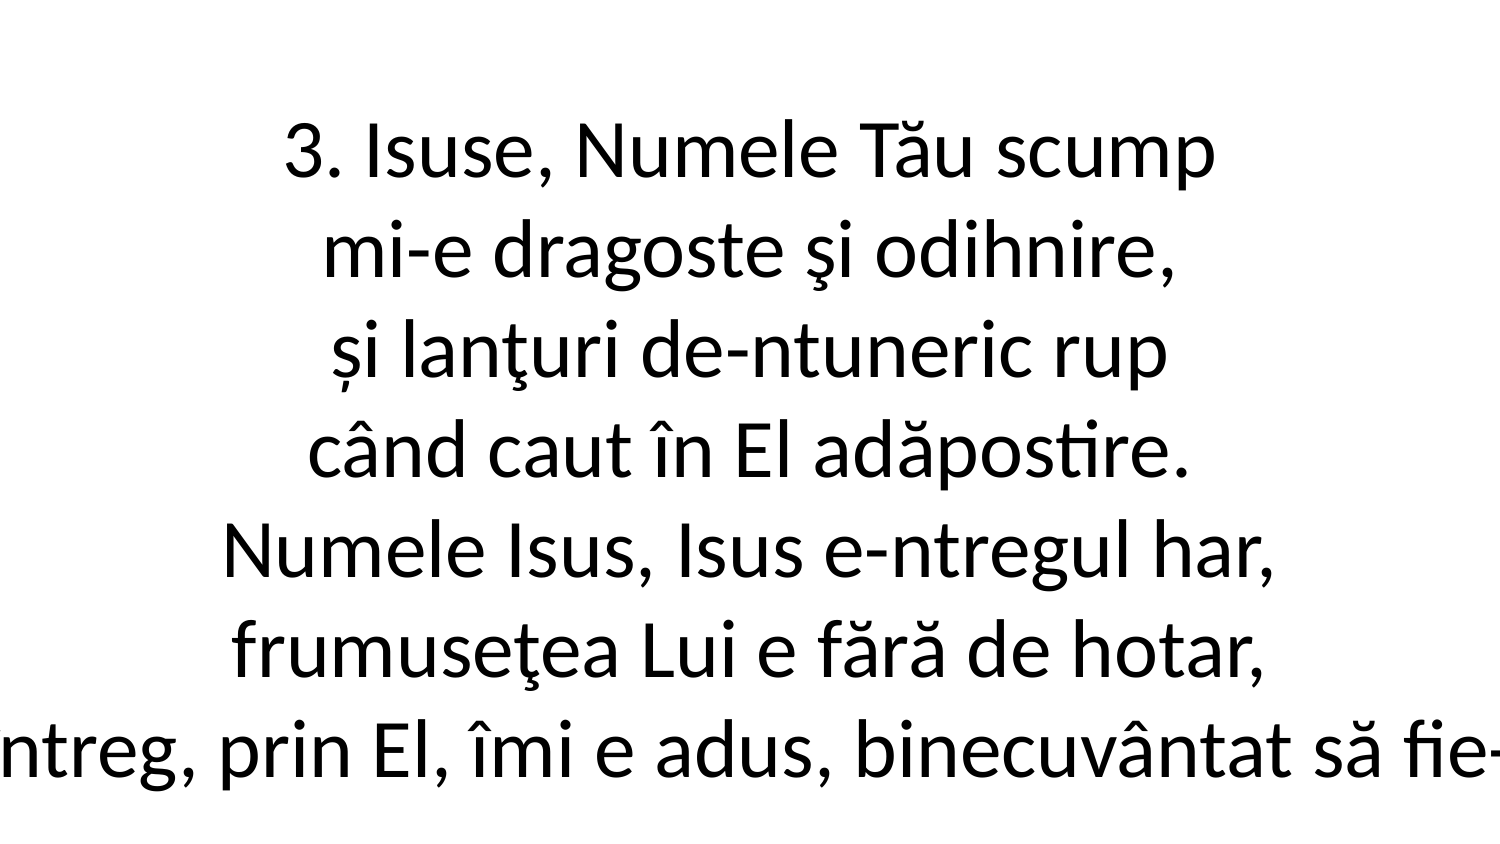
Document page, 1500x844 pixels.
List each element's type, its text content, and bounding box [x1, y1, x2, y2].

text_box 3. Isuse, Numele Tău scump mi-e dragoste şi odihnire, și lanţuri de-ntuneric rup când caut în El adăpostire. Numele Isus, Isus e-ntregul har, frumuseţea Lui e fără de hotar, Dumnezeu întreg, prin El, îmi e adus, binecuvântat să fie-n veci, Isus. [0, 42, 1500, 802]
